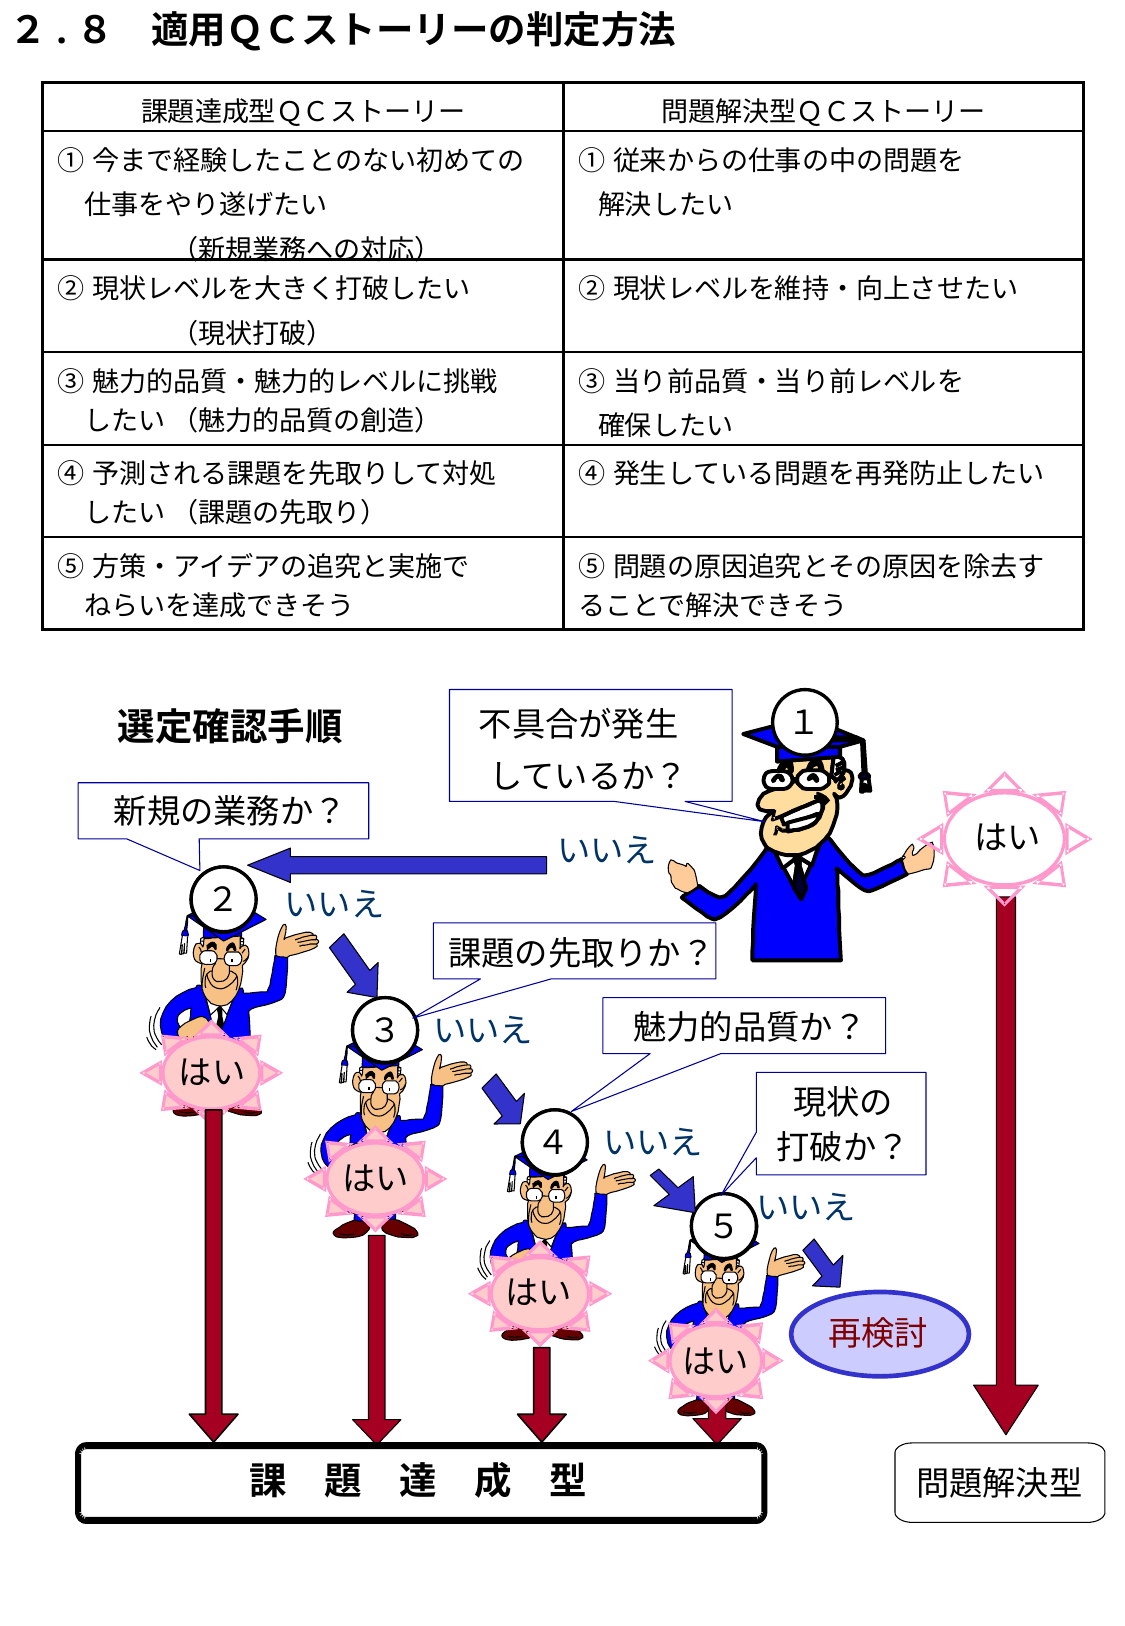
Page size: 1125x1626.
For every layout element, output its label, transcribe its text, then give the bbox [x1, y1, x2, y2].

text_box [816, 791, 831, 803]
text_box いいえ [433, 1008, 534, 1049]
text_box [247, 848, 547, 883]
text_box [791, 777, 798, 784]
text_box しているか？ [489, 755, 689, 796]
text_box [78, 782, 369, 871]
text_box [833, 737, 862, 741]
text_box いいえ [284, 882, 385, 923]
table_cell ③魅力的品質・魅力的レベルに挑戦 したい （魅力的品質の創造） [44, 353, 562, 444]
text_box 現状の [793, 1081, 894, 1122]
text_box 問題解決型 [916, 1462, 1083, 1503]
text_box [763, 771, 792, 789]
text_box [477, 1137, 636, 1341]
table_cell ⑤方策・アイデアの追究と実施で ねらいを達成できそう [44, 538, 562, 628]
text_box [668, 859, 698, 893]
text_box 新規の業務か？ [113, 790, 347, 831]
text_box [482, 1073, 525, 1124]
text_box 課 題 達 成 型 [249, 1456, 588, 1503]
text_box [916, 770, 1093, 907]
text_box [820, 758, 833, 772]
text_box 不具合が発生 [478, 703, 679, 744]
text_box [467, 1239, 613, 1348]
text_box [517, 1356, 567, 1443]
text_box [654, 1222, 806, 1417]
text_box [189, 1135, 239, 1443]
text_box [779, 761, 792, 773]
text_box [809, 1238, 843, 1288]
table_cell ③当り前品質・当り前レベルを 確保したい [565, 353, 1082, 444]
text_box ２.８ 適用ＱＣストーリーの判定方法 [9, 5, 677, 51]
text_box ３ [368, 1009, 402, 1025]
text_box 魅力的品質か？ [633, 1006, 867, 1047]
text_box [449, 689, 766, 822]
text_box [412, 922, 716, 1019]
text_box [777, 746, 840, 762]
table_cell ②現状レベルを維持・向上させたい [565, 261, 1082, 351]
text_box [681, 837, 908, 961]
text_box 課題の先取りか？ [448, 932, 715, 973]
text_box [809, 1291, 969, 1377]
text_box [797, 770, 830, 790]
text_box ５ [707, 1204, 741, 1221]
text_box [191, 866, 256, 894]
text_box [329, 933, 379, 998]
text_box [781, 803, 821, 825]
text_box [793, 855, 807, 899]
text_box [571, 997, 886, 1112]
text_box [973, 915, 1039, 1435]
text_box [860, 778, 871, 792]
text_box [352, 997, 418, 1025]
table_cell ②現状レベルを大きく打破したい （現状打破） [44, 261, 562, 351]
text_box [647, 1306, 785, 1415]
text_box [833, 760, 843, 777]
table_header 問題解決型ＱＣストーリー [565, 84, 1082, 130]
text_box ４ [535, 1121, 570, 1136]
table_cell ④発生している問題を再発防止したい [565, 446, 1082, 536]
text_box いいえ [557, 829, 657, 870]
text_box [770, 799, 826, 836]
text_box [721, 1072, 926, 1196]
text_box ２ [206, 878, 240, 894]
text_box いいえ [603, 1121, 704, 1162]
table_cell ⑤問題の原因追究とその原因を除去することで解決できそう [565, 538, 1082, 628]
text_box いいえ [756, 1186, 857, 1227]
text_box 打破か？ [776, 1126, 911, 1166]
text_box [859, 773, 870, 779]
table_cell ①従来からの仕事の中の問題を 解決したい [565, 132, 1082, 258]
text_box [787, 814, 818, 828]
text_box [811, 765, 820, 770]
text_box [783, 759, 814, 777]
text_box [523, 1109, 587, 1136]
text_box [146, 895, 319, 1117]
text_box [894, 1442, 1105, 1523]
text_box [862, 741, 866, 773]
text_box [808, 759, 823, 770]
text_box [835, 729, 856, 737]
table_header 課題達成型ＱＣストーリー [44, 84, 562, 130]
text_box [697, 1424, 737, 1442]
text_box [743, 726, 781, 747]
text_box [829, 739, 864, 747]
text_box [139, 1019, 284, 1127]
text_box 再検討 [828, 1311, 929, 1352]
table_cell ①今まで経験したことのない初めての 仕事をやり遂げたい （新規業務への対応） [44, 132, 562, 258]
text_box [75, 1442, 768, 1524]
text_box 選定確認手順 [117, 702, 344, 748]
text_box [902, 845, 911, 875]
text_box [814, 795, 828, 806]
text_box [772, 689, 838, 756]
text_box [801, 846, 819, 866]
text_box [650, 1168, 696, 1213]
text_box [691, 1193, 756, 1221]
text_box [303, 1124, 448, 1233]
text_box [775, 853, 795, 869]
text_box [307, 1027, 473, 1239]
text_box １ [787, 700, 821, 741]
text_box [808, 774, 818, 781]
text_box [352, 1247, 401, 1442]
text_box [837, 784, 845, 791]
text_box [757, 770, 853, 856]
table_cell ④予測される課題を先取りして対処 したい （課題の先取り） [44, 446, 562, 536]
